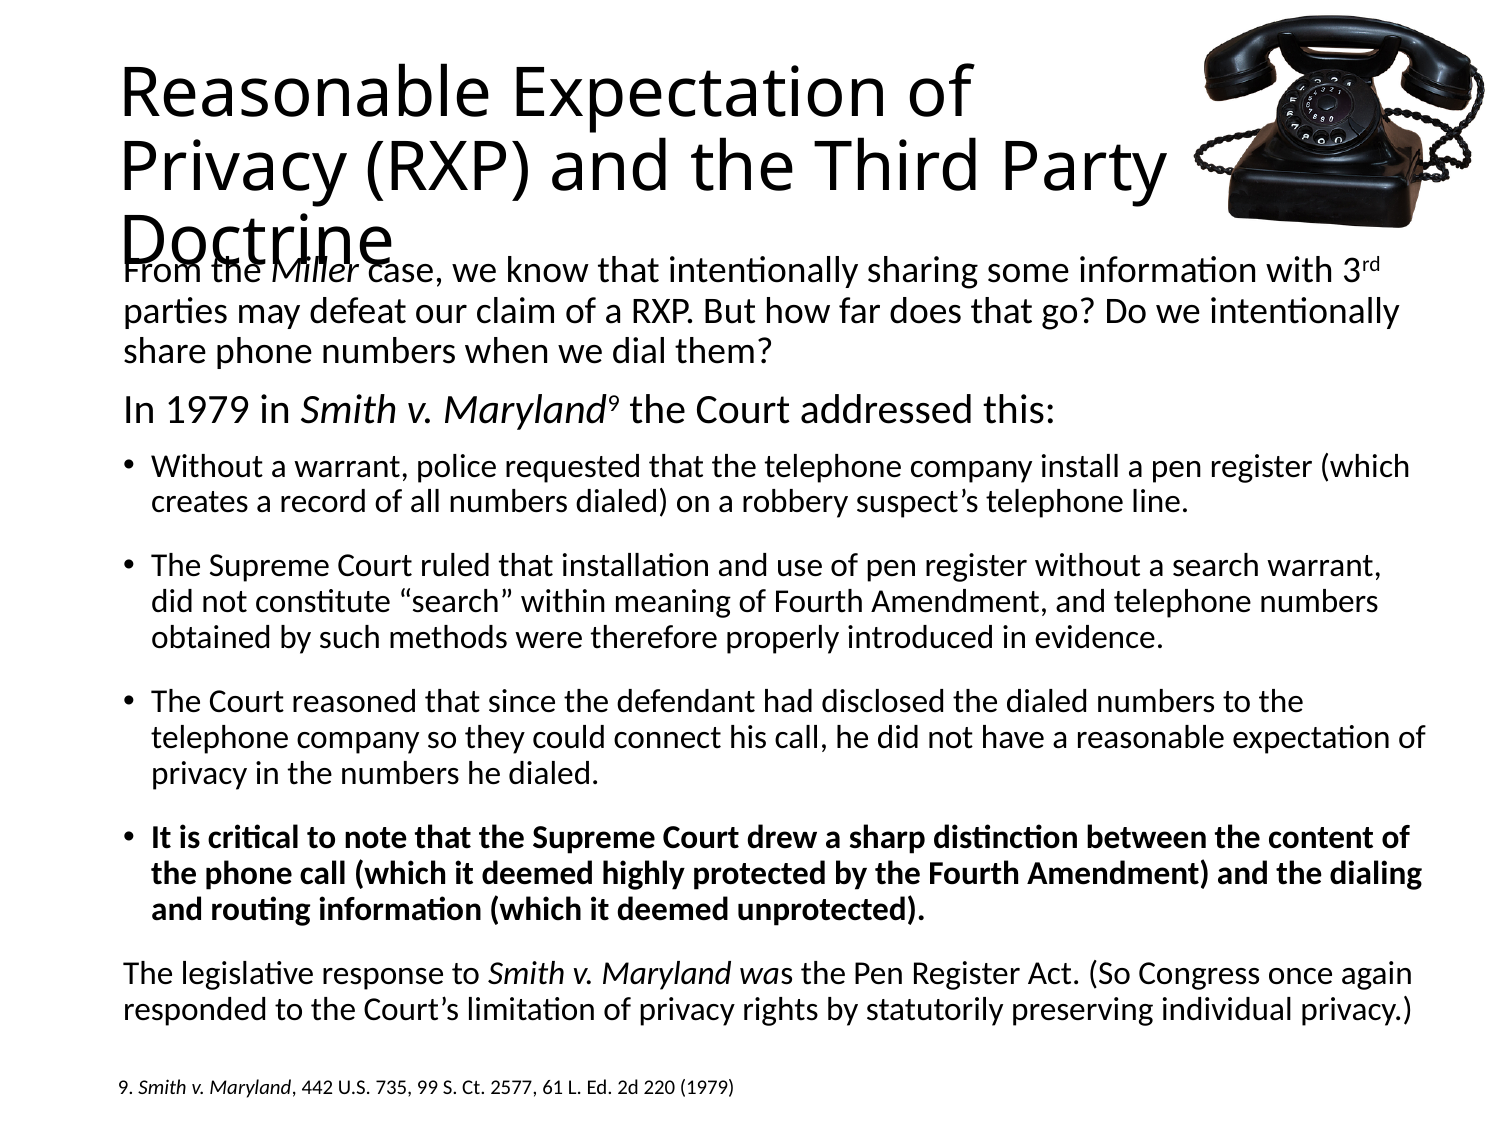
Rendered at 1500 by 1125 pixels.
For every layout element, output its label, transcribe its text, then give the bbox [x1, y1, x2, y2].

title Reasonable Expectation of Privacy (RXP) and the Third Party Doctrine [102, 59, 1162, 278]
list From the Miller case, we know that intentionally sharing some information with 3rd parties may defeat our claim of a RXP. But how far does that go? Do we intentionally share phone numbers when we dial them? In 1979 in Smith v. Maryland9 the Court addressed this: Without a warrant, police requested that the telephone company install a pen register (which creates a record of all numbers dialed) on a robbery suspect’s telephone line. The Supreme Court ruled that installation and use of pen register without a search warrant, did not constitute “search” within meaning of Fourth Amendment, and telephone numbers obtained by such methods were therefore properly introduced in evidence. The Court reasoned that since the defendant had disclosed the dialed numbers to the telephone company so they could connect his call, he did not have a reasonable expectation of privacy in the numbers he dialed. It is critical to note that the Supreme Court drew a sharp distinction between the content of the phone call (which it deemed highly protected by the Fourth Amendment) and the dialing and routing information (which it deemed unprotected). The legislative response to Smith v. Maryland was the Pen Register Act. (So Congress once again responded to the Court’s limitation of privacy rights by statutorily preserving individual privacy.) [107, 242, 1446, 1070]
text_box 9. Smith v. Maryland, 442 U.S. 735, 99 S. Ct. 2577, 61 L. Ed. 2d 220 (1979) [103, 1066, 1337, 1106]
picture [1162, 0, 1500, 250]
